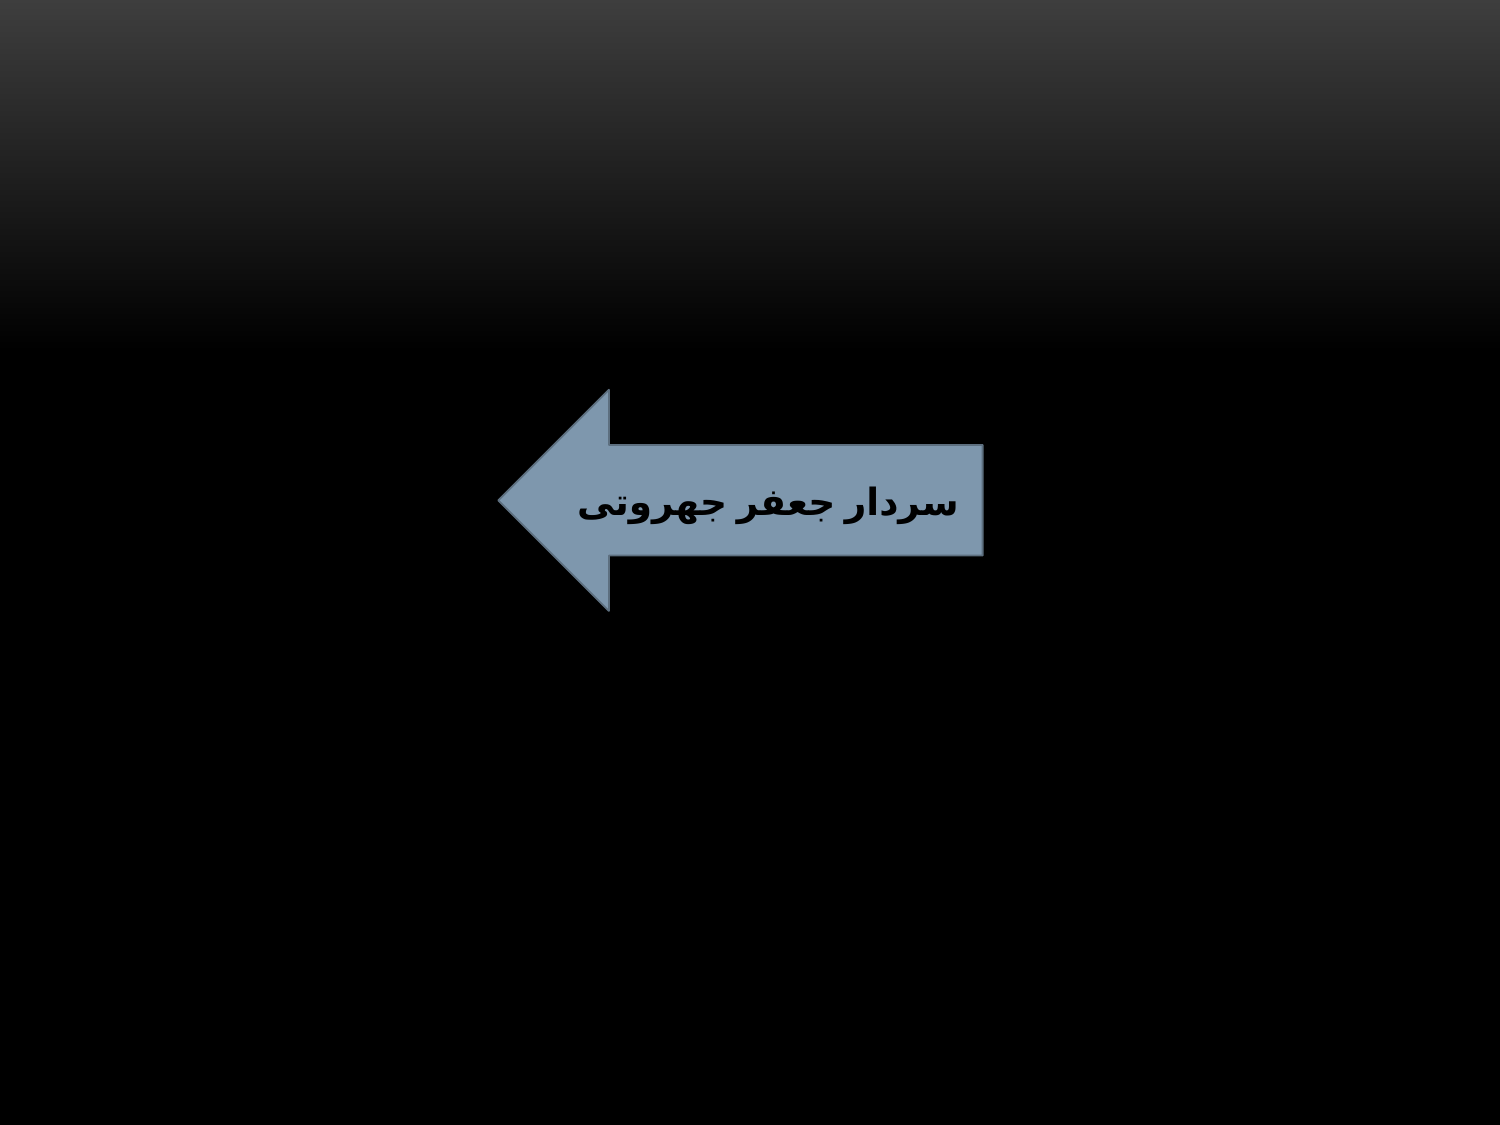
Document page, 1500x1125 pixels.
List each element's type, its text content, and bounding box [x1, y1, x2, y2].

text_box سردار جعفر جهروتی [497, 388, 984, 612]
